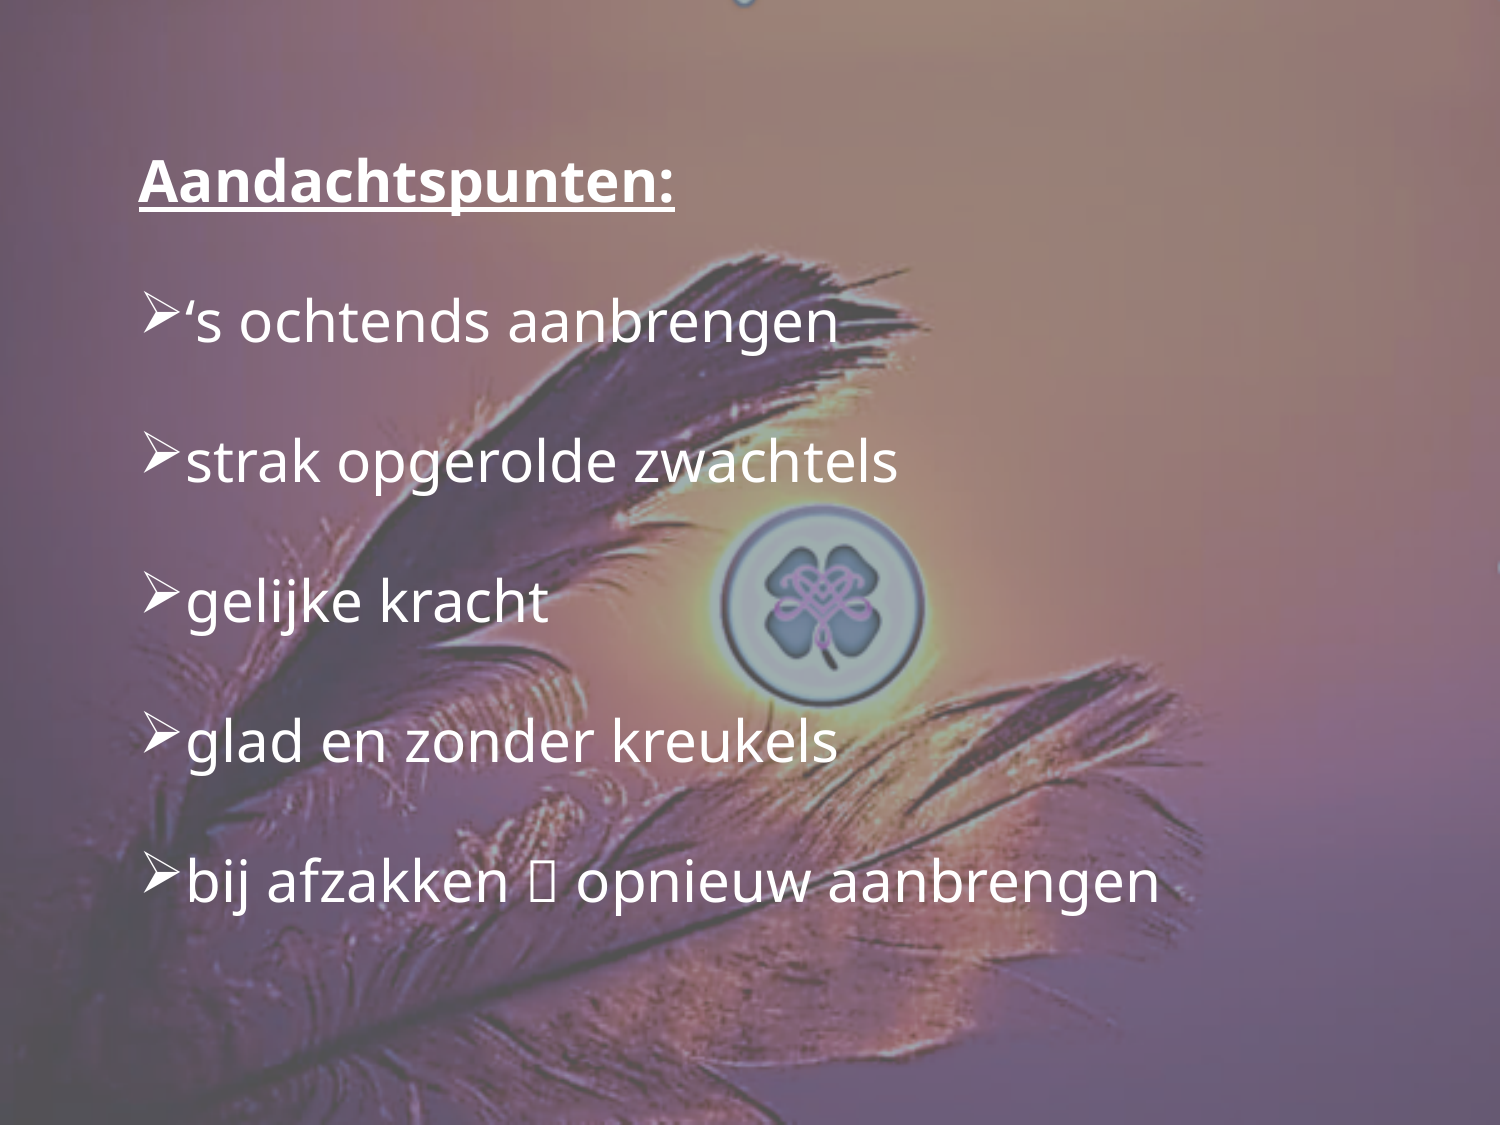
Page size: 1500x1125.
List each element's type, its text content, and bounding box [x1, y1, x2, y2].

text_box Aandachtspunten: ‘s ochtends aanbrengen strak opgerolde zwachtels gelijke kracht glad en zonder kreukels bij afzakken  opnieuw aanbrengen [123, 137, 1376, 922]
picture [0, 0, 1500, 1125]
